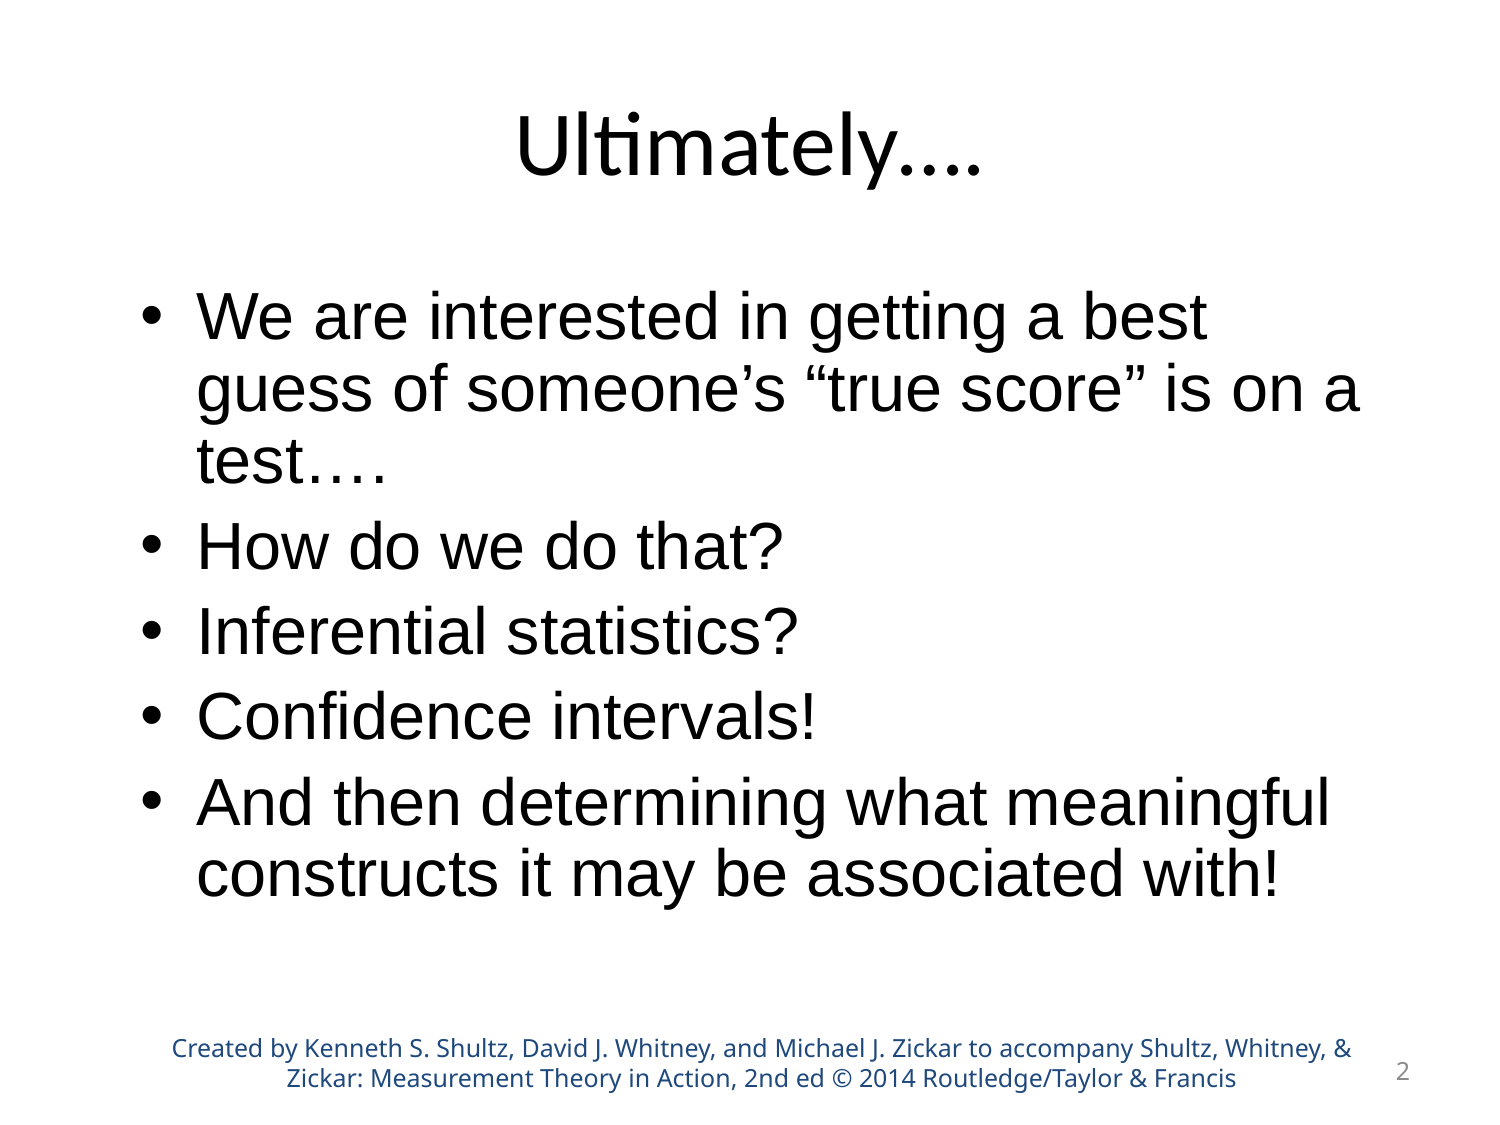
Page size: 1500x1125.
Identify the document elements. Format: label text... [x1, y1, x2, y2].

slide_number 2 [1074, 1042, 1425, 1103]
list We are interested in getting a best guess of someone’s “true score” is on a test…. How do we do that? Inferential statistics? Confidence intervals! And then determining what meaningful constructs it may be associated with! [125, 275, 1400, 950]
title Ultimately…. [75, 45, 1425, 233]
footer Created by Kenneth S. Shultz, David J. Whitney, and Michael J. Zickar to accompany Shultz, Whitney, & Zickar: Measurement Theory in Action, 2nd ed © 2014 Routledge/Taylor & Francis [137, 1025, 1388, 1100]
